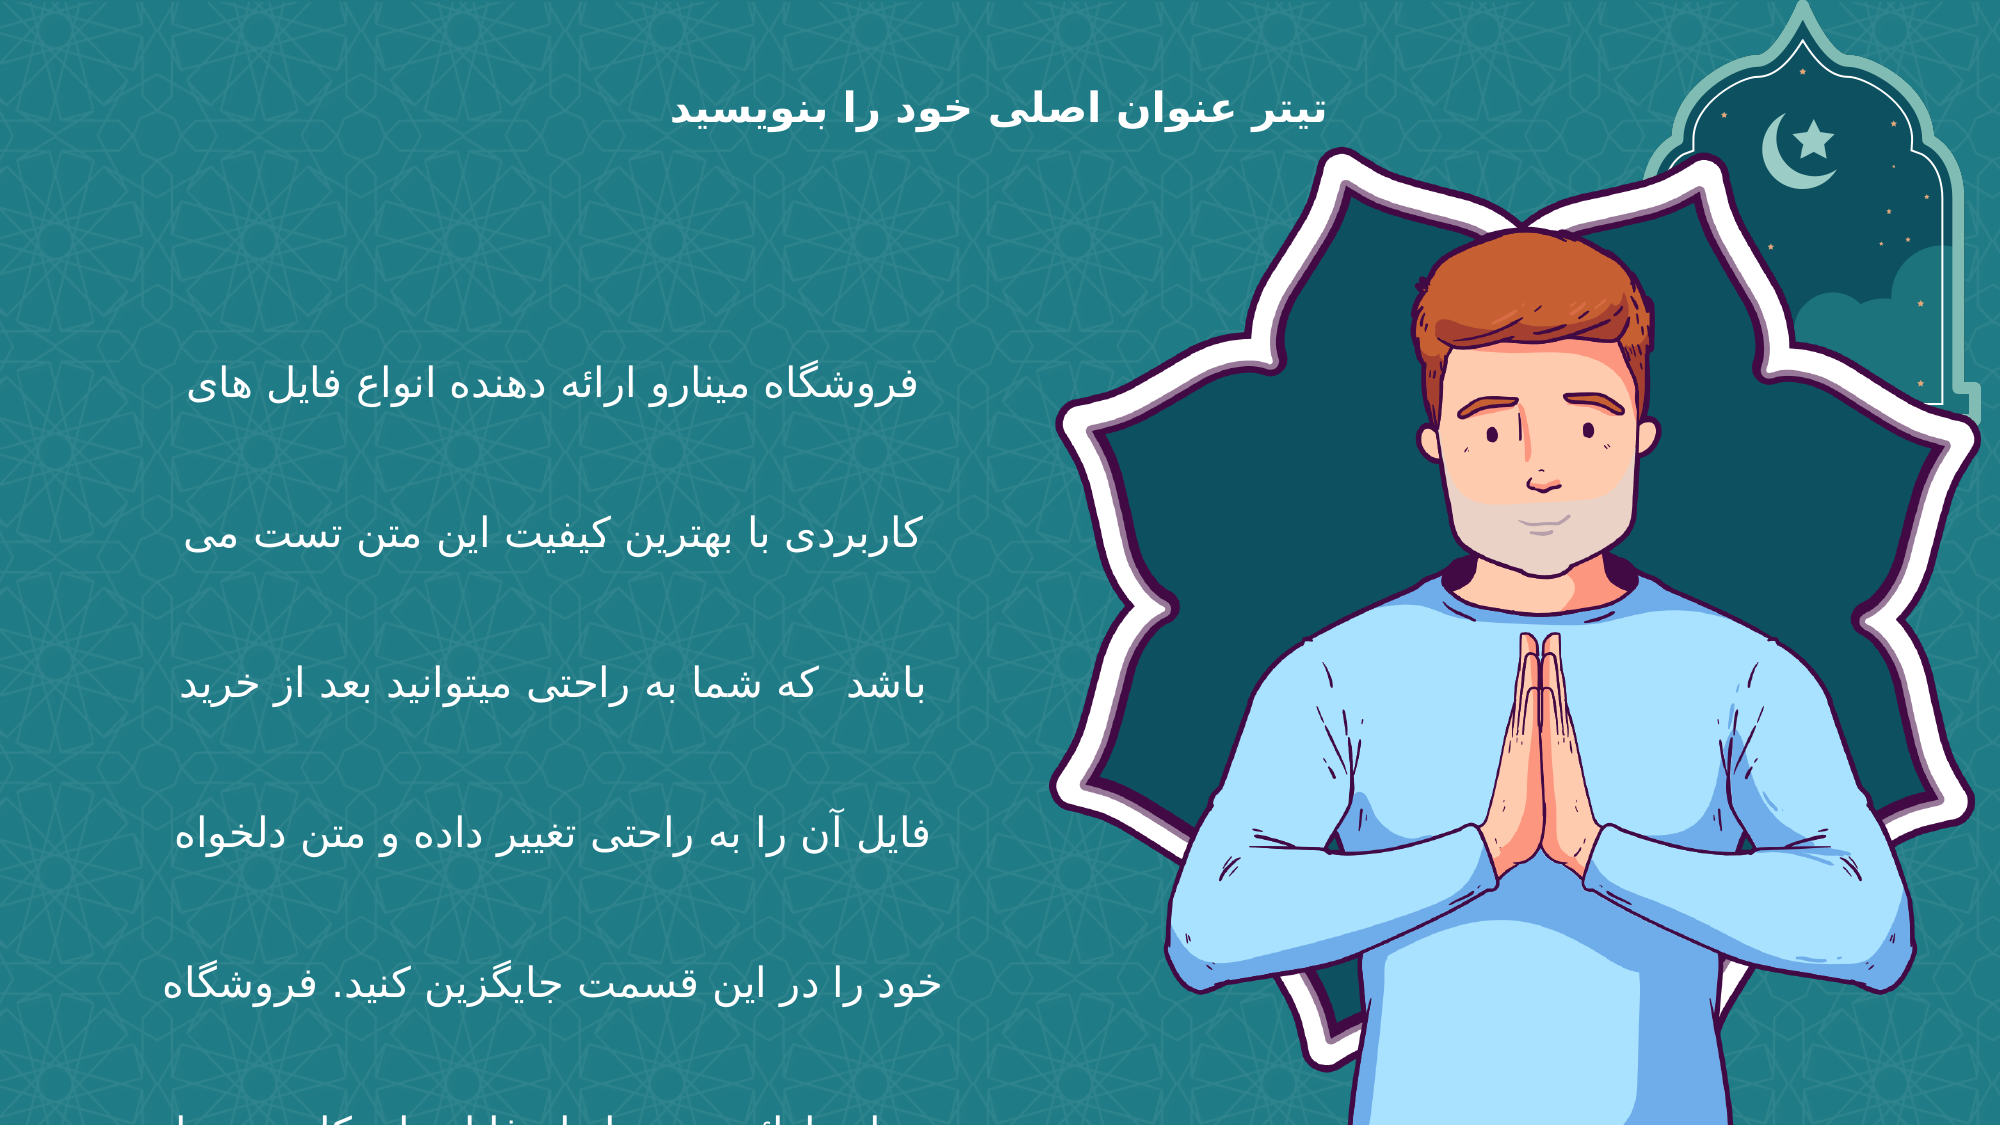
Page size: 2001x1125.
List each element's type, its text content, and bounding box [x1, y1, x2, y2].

text_box تیتر عنوان اصلی خود را بنویسید [573, 48, 1426, 139]
picture [1049, 0, 1981, 1125]
text_box فروشگاه مینارو ارائه دهنده انواع فایل های کاربردی با بهترین کیفیت این متن تست می باشد که شما به راحتی میتوانید بعد از خرید فایل آن را به راحتی تغییر داده و متن دلخواه خود را در این قسمت جایگزین کنید. فروشگاه مینارو ارائه دهنده انواع فایل های کاربردی با بهترین کیفیت این متن تست میباشد. [133, 248, 974, 1125]
